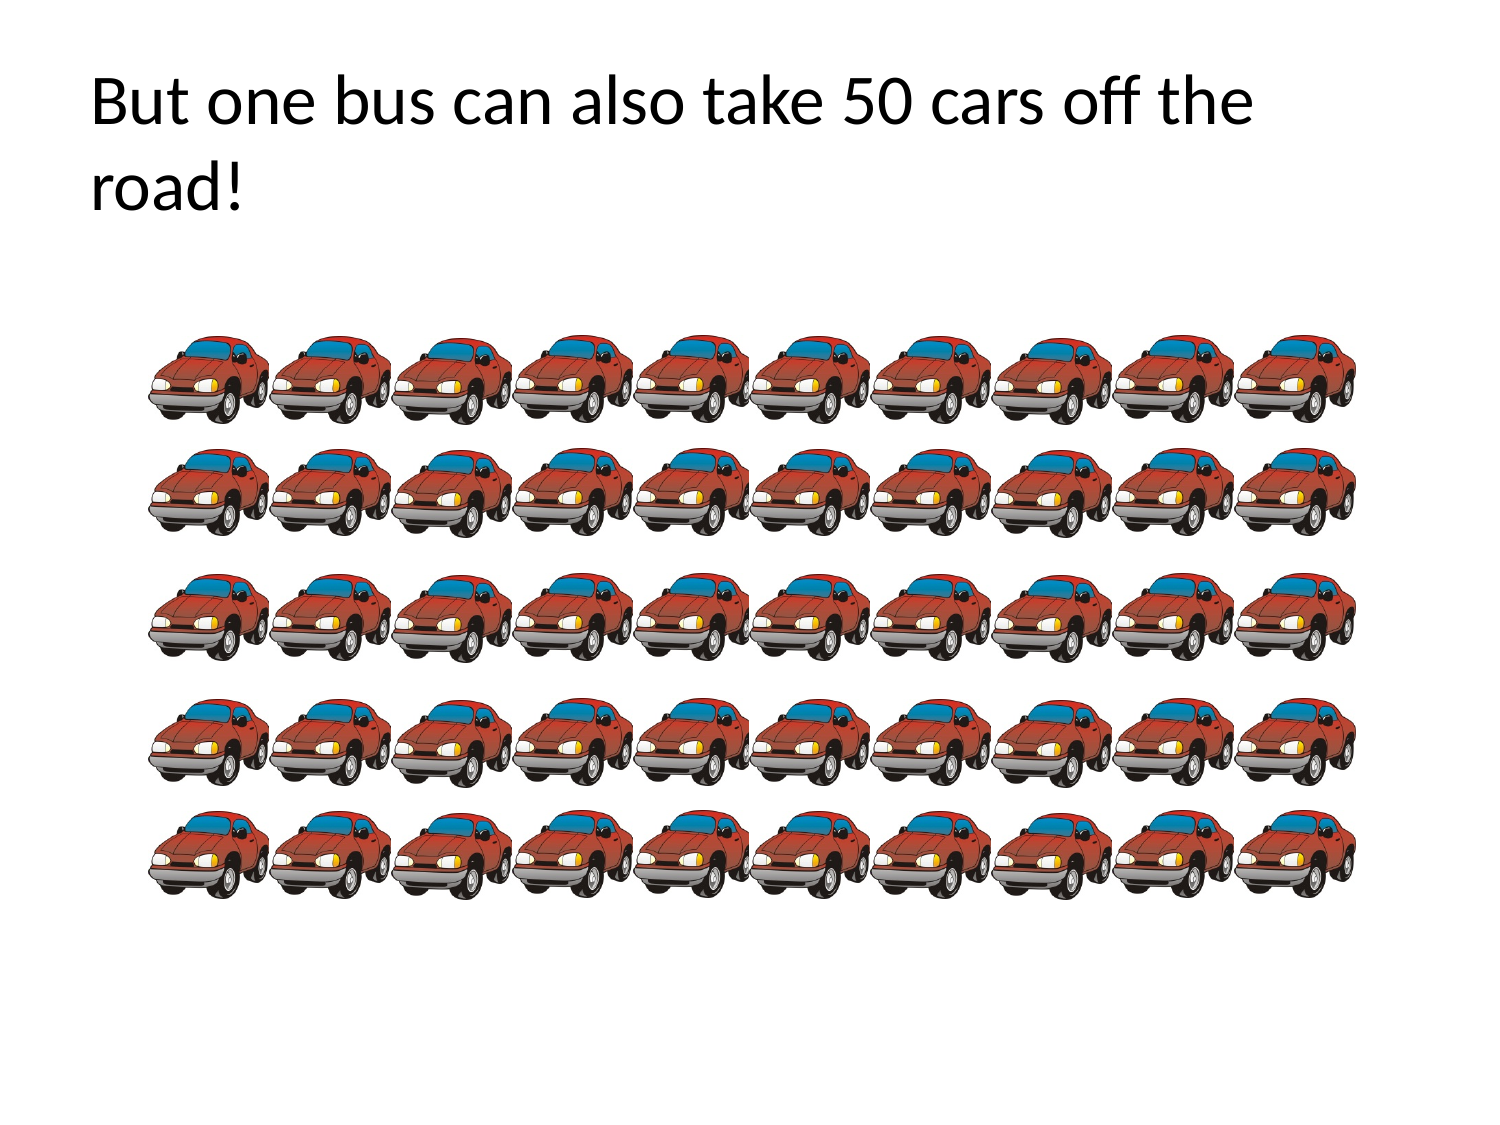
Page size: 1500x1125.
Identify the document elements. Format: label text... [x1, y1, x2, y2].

picture [148, 698, 1356, 788]
title But one bus can also take 50 cars off the road! [75, 45, 1425, 233]
picture [148, 810, 1356, 901]
picture [148, 335, 1356, 426]
picture [148, 573, 1356, 663]
picture [148, 448, 1356, 538]
